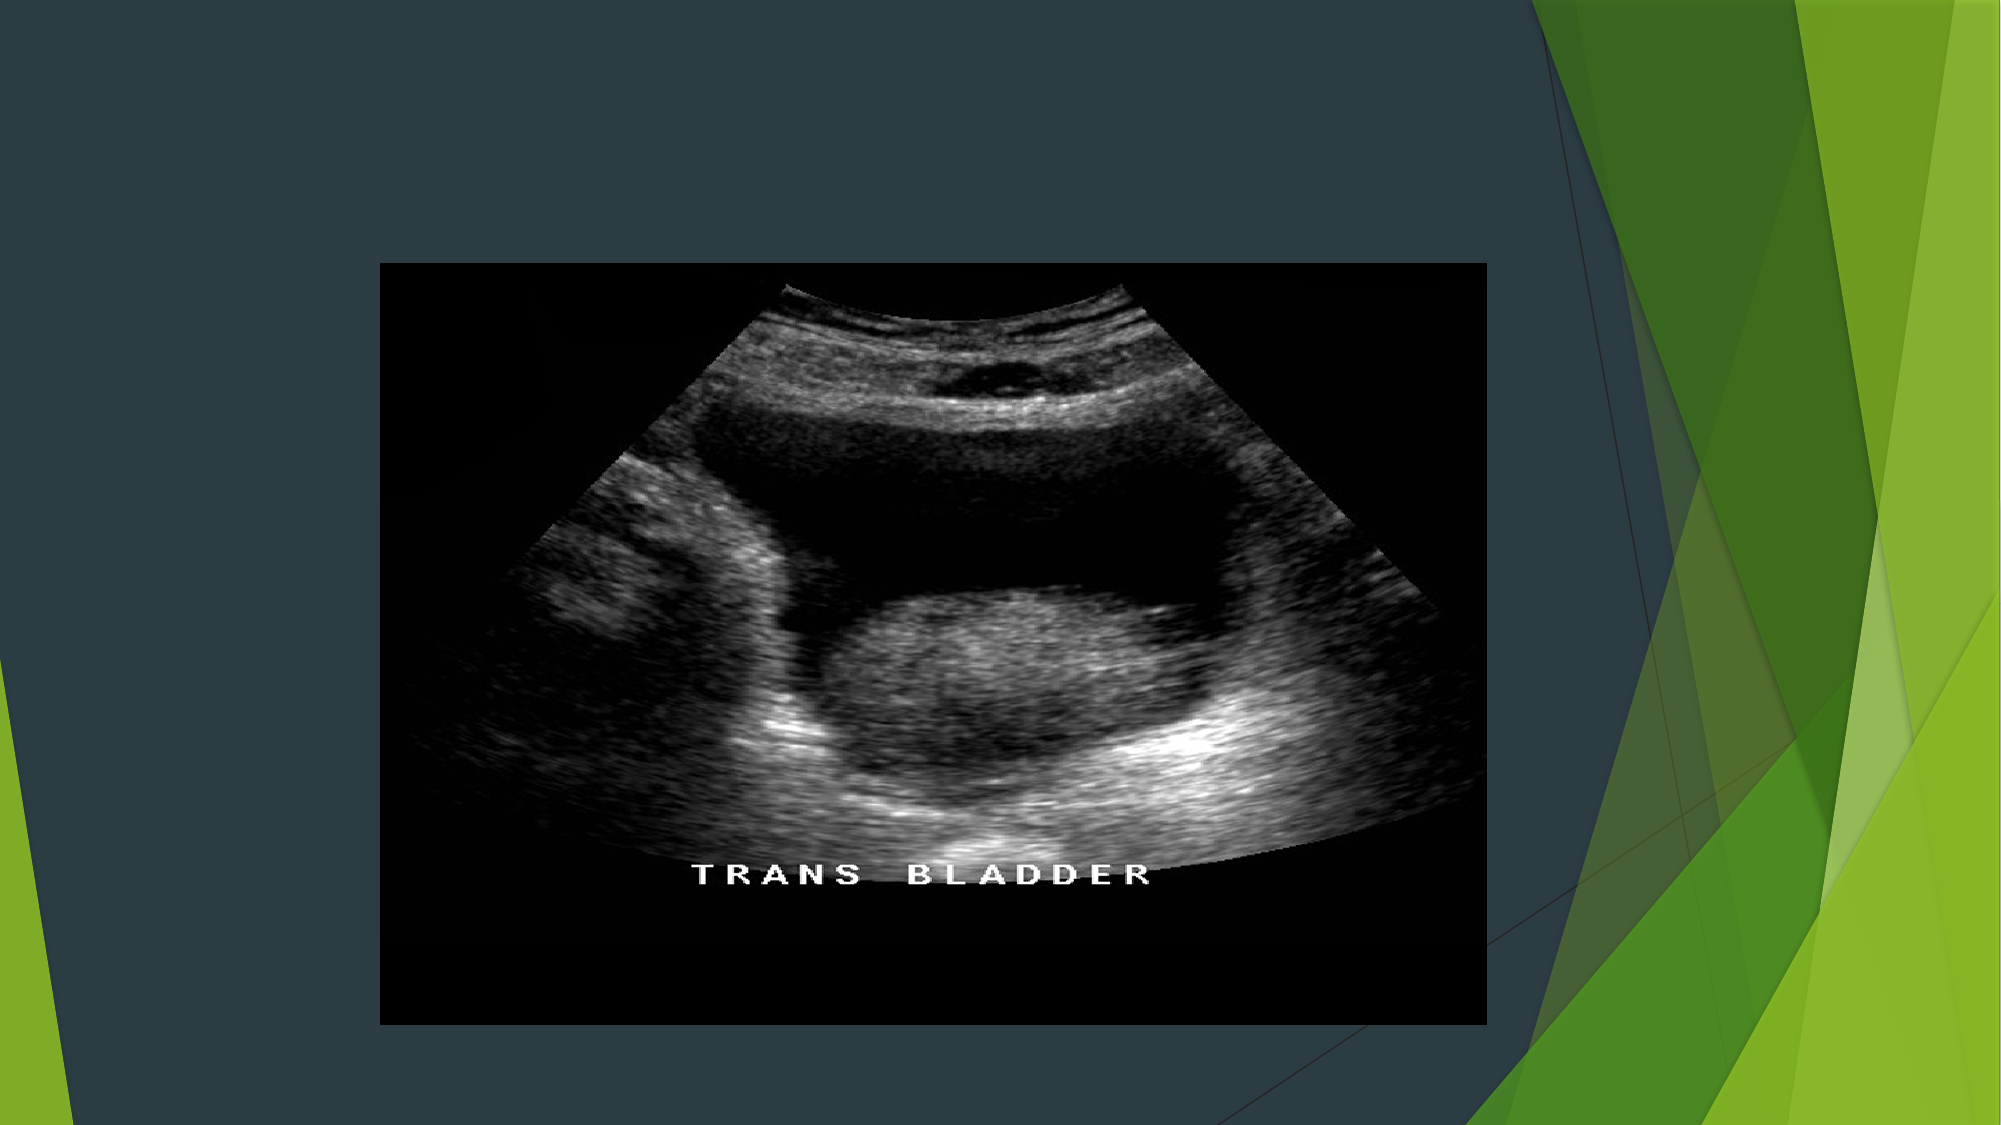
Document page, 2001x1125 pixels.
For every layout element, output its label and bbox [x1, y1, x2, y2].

list [380, 263, 1488, 1026]
